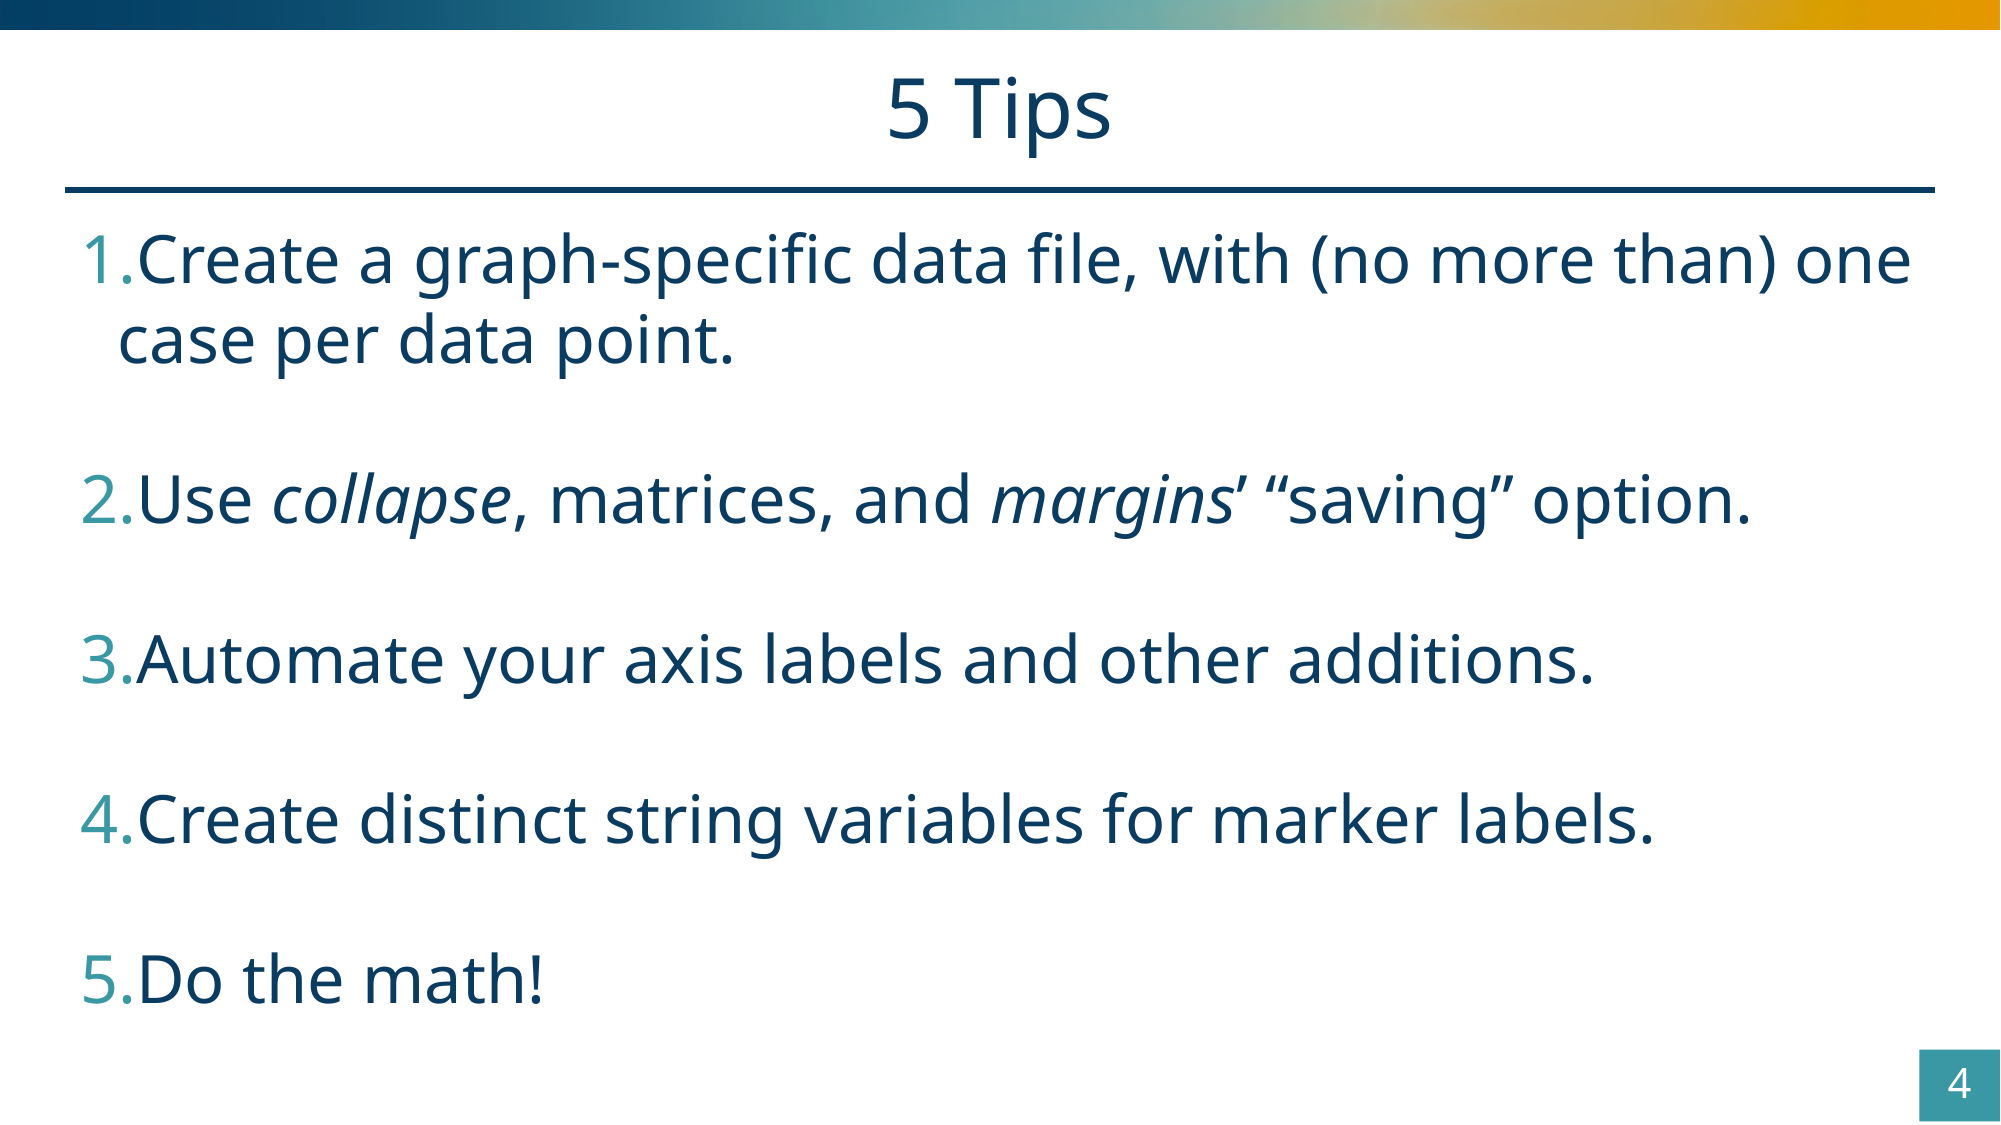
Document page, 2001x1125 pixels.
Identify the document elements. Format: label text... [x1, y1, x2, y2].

list Create a graph-specific data file, with (no more than) one case per data point. Use collapse, matrices, and margins’ “saving” option. Automate your axis labels and other additions. Create distinct string variables for marker labels. Do the math! [64, 208, 1936, 1125]
title 5 Tips [64, 32, 1936, 190]
picture [0, 0, 2000, 30]
